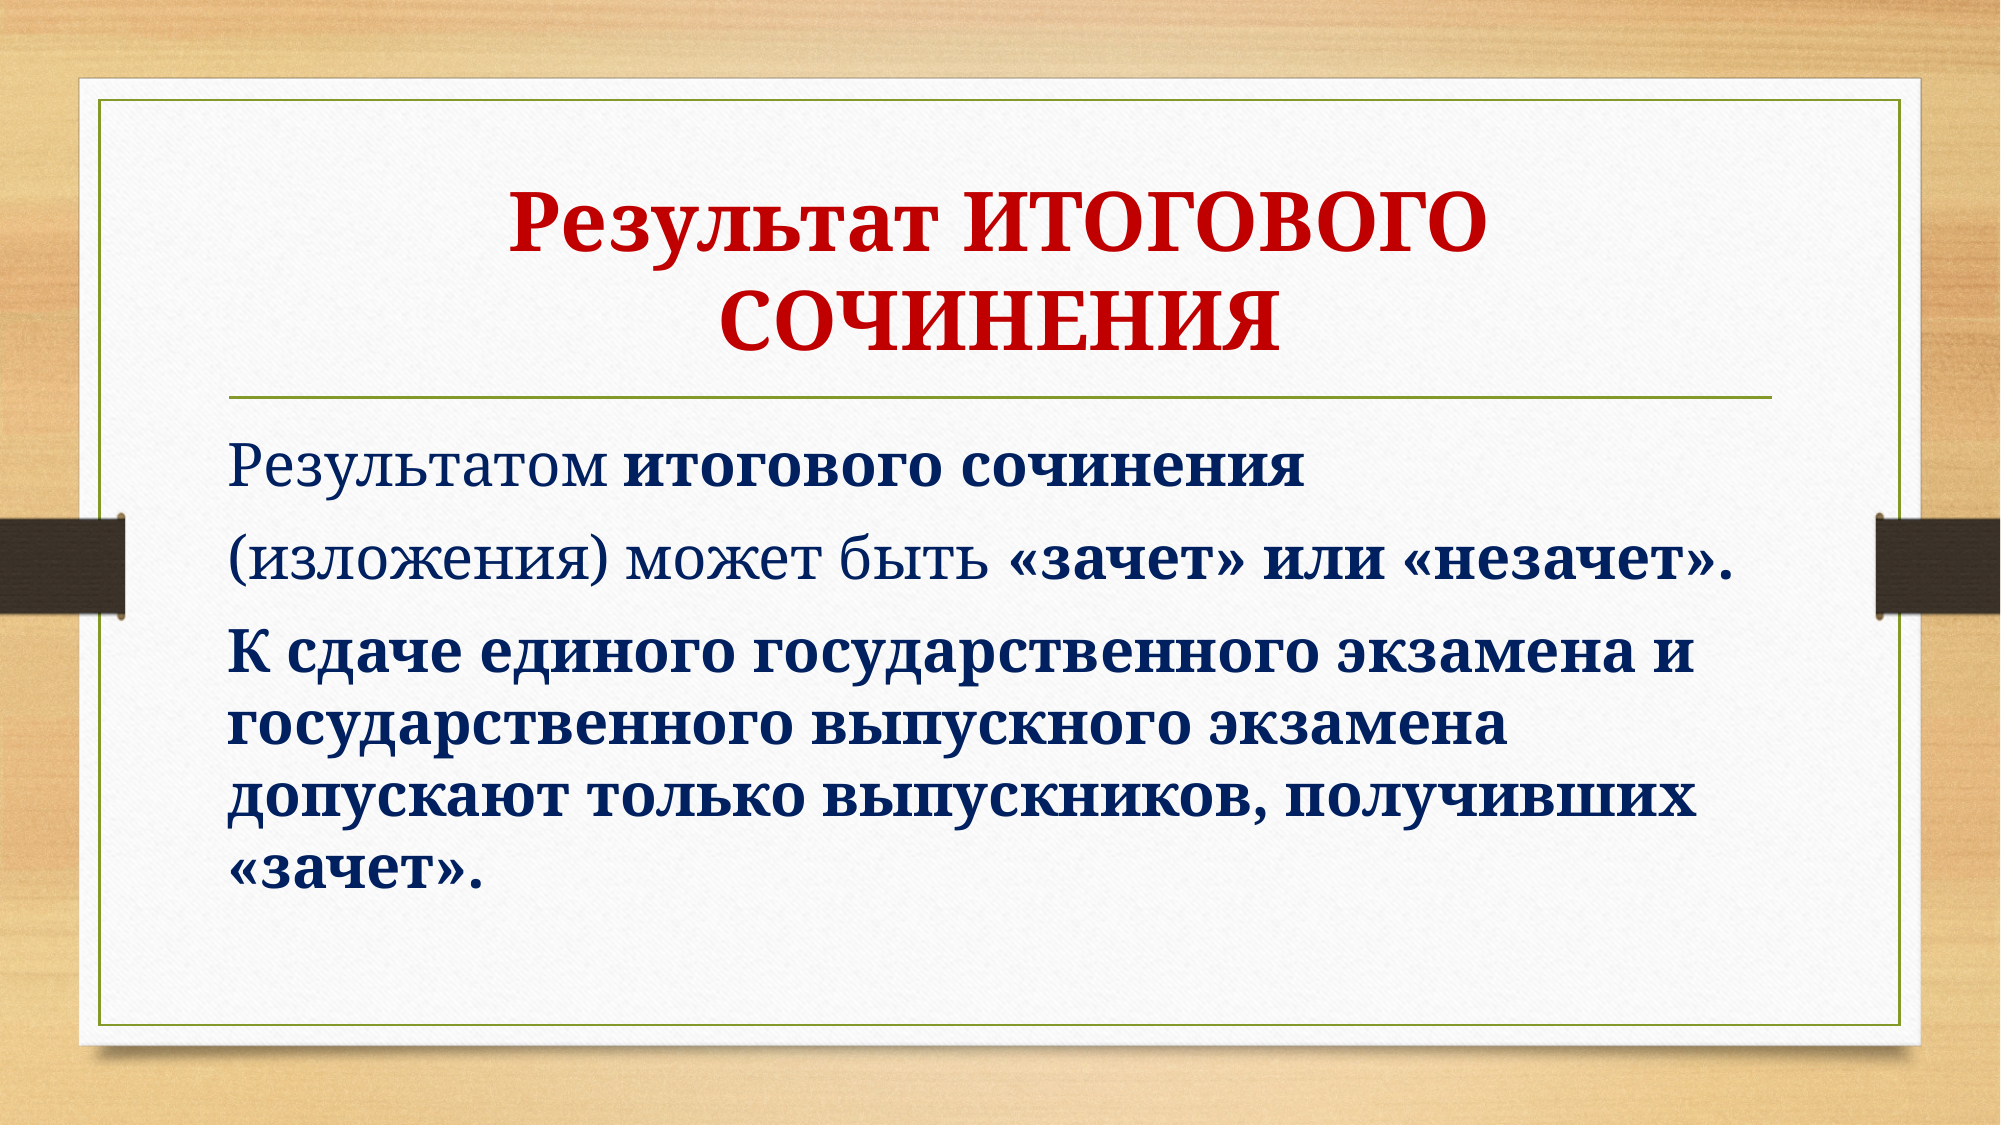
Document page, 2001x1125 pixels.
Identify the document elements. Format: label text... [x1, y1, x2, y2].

title Результат ИТОГОВОГО СОЧИНЕНИЯ [212, 161, 1788, 375]
picture [0, 0, 2001, 1125]
list Результатом итогового сочинения (изложения) может быть «зачет» или «незачет». К сдаче единого государственного экзамена и государственного выпускного экзамена допускают только выпускников, получивших «зачет». [212, 419, 1788, 964]
